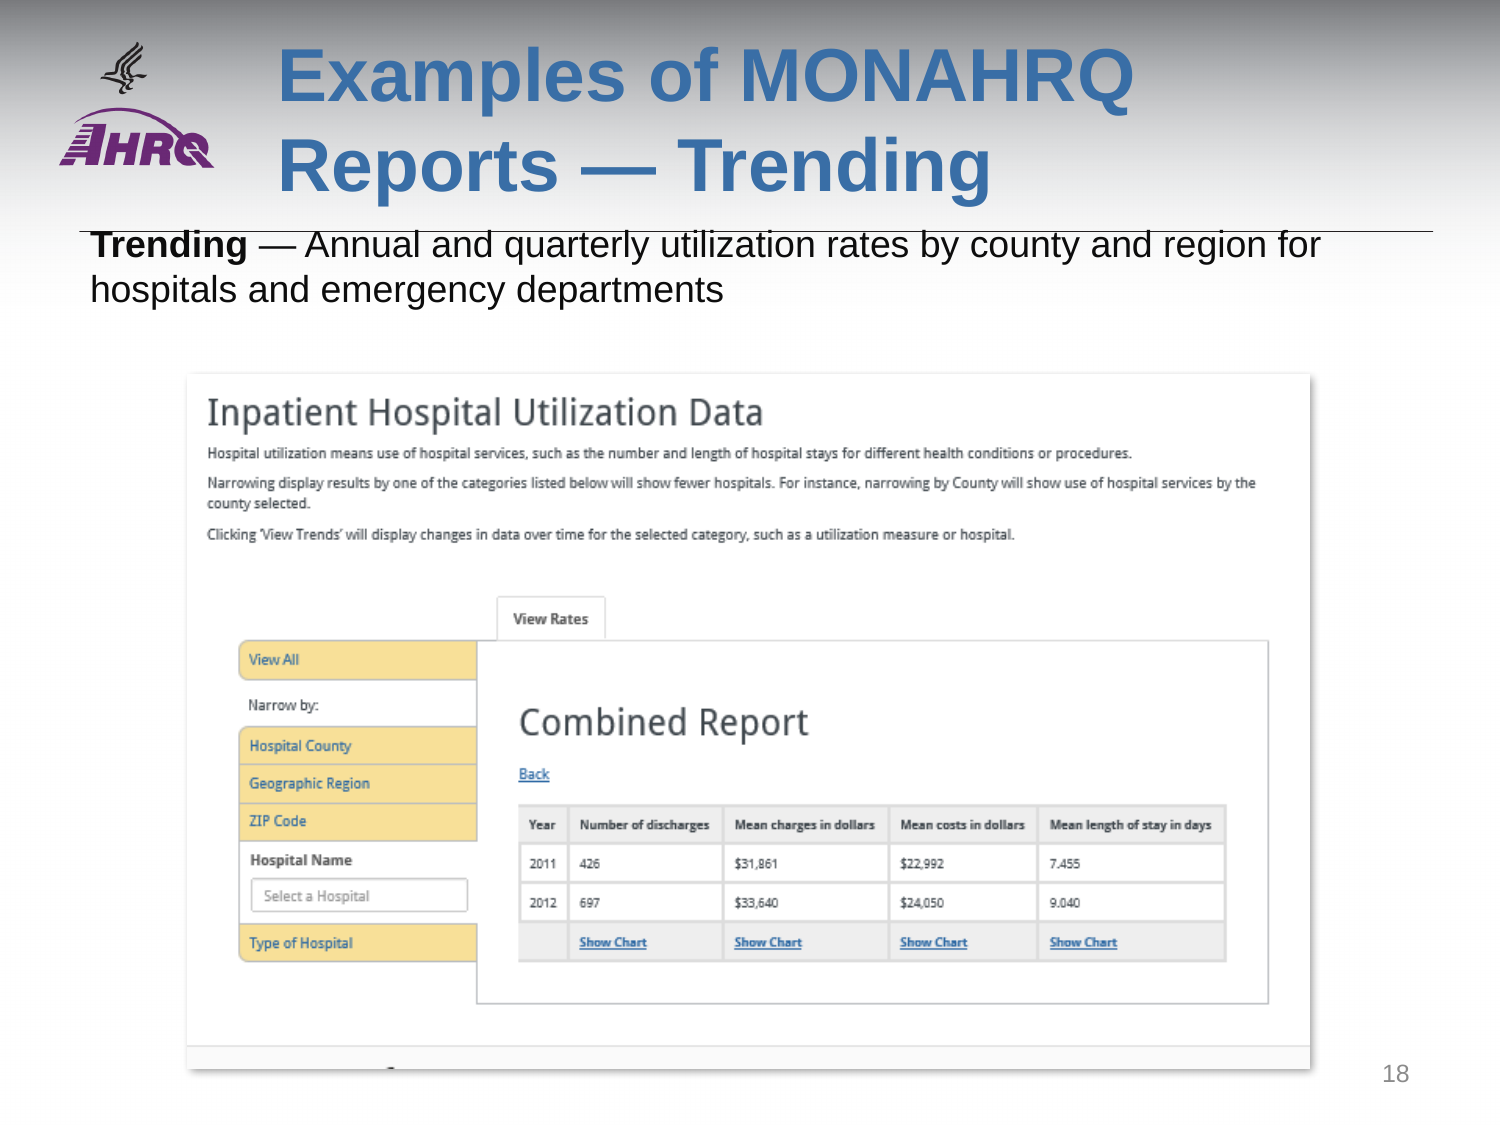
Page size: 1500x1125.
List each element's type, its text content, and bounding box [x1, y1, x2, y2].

slide_number 18 [1074, 1042, 1425, 1103]
list Trending — Annual and quarterly utilization rates by county and region for hospitals and emergency departments [75, 212, 1425, 400]
title Examples of MONAHRQ Reports — Trending [262, 45, 1425, 188]
picture [0, 0, 1500, 1125]
